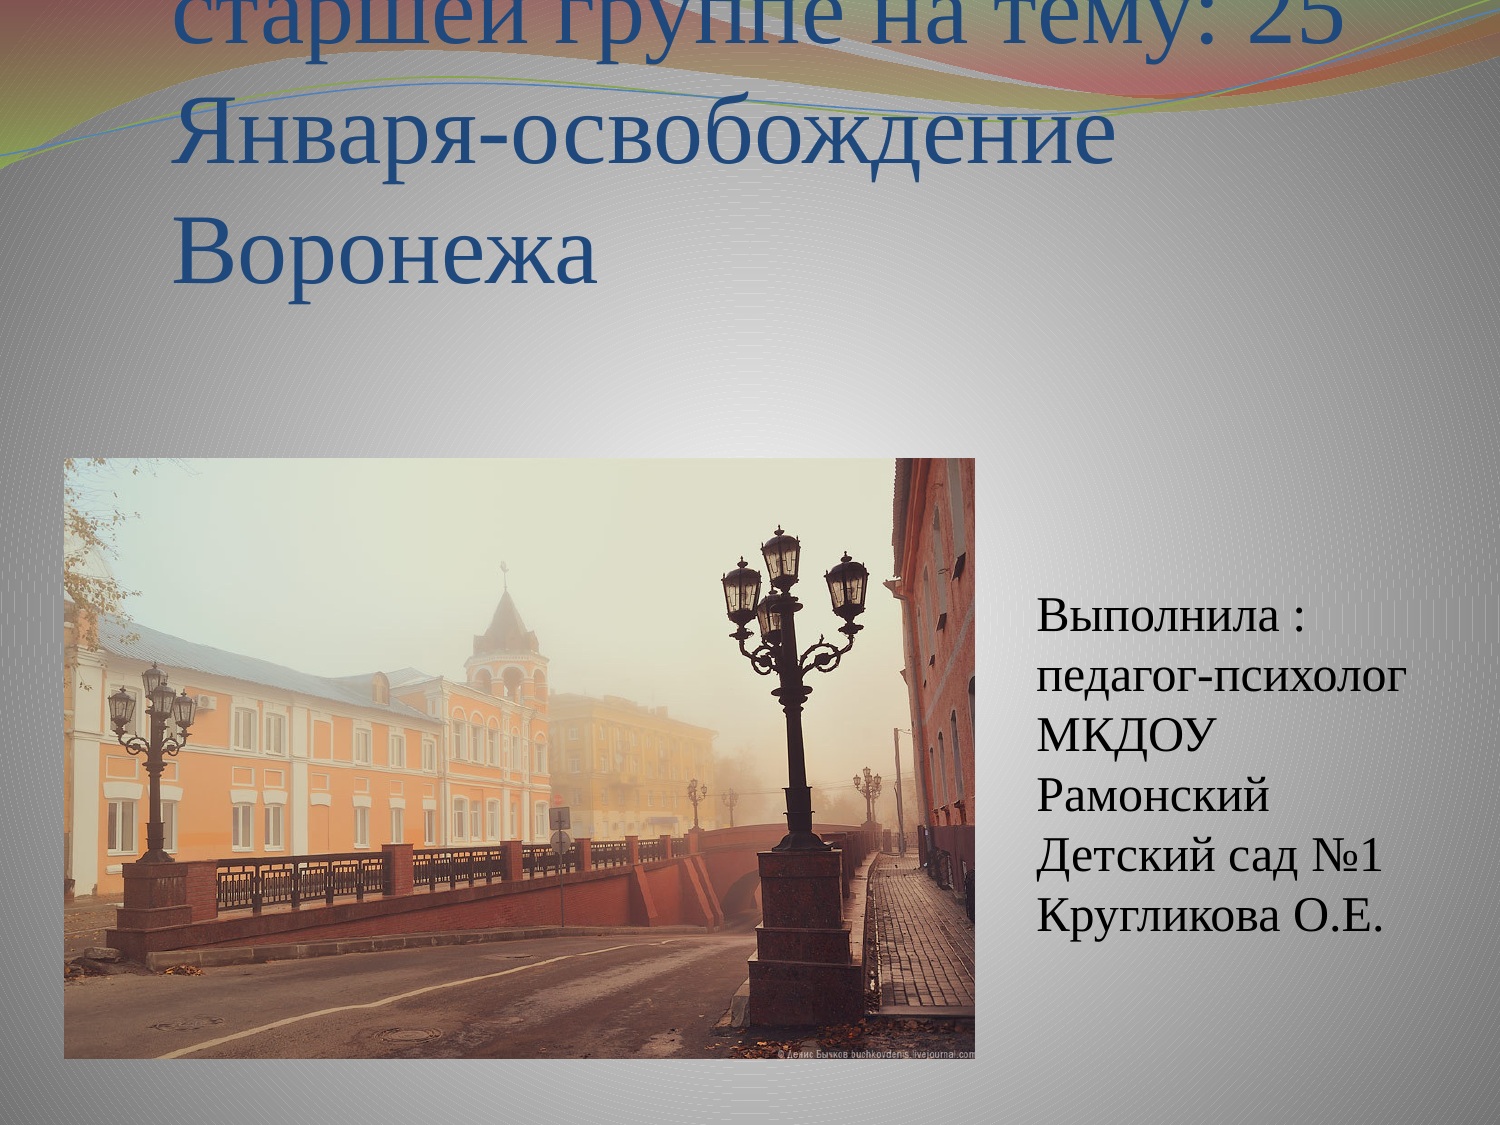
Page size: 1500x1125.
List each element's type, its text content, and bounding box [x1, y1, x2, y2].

picture [64, 458, 975, 1059]
text_box Выполнила : педагог-психолог МКДОУ Рамонский Детский сад №1 Кругликова О.Е. [1021, 574, 1436, 1009]
title Презентация к утреннику в старшей группе на тему: 25 Января-освобождение Воронежа [170, 115, 1426, 304]
